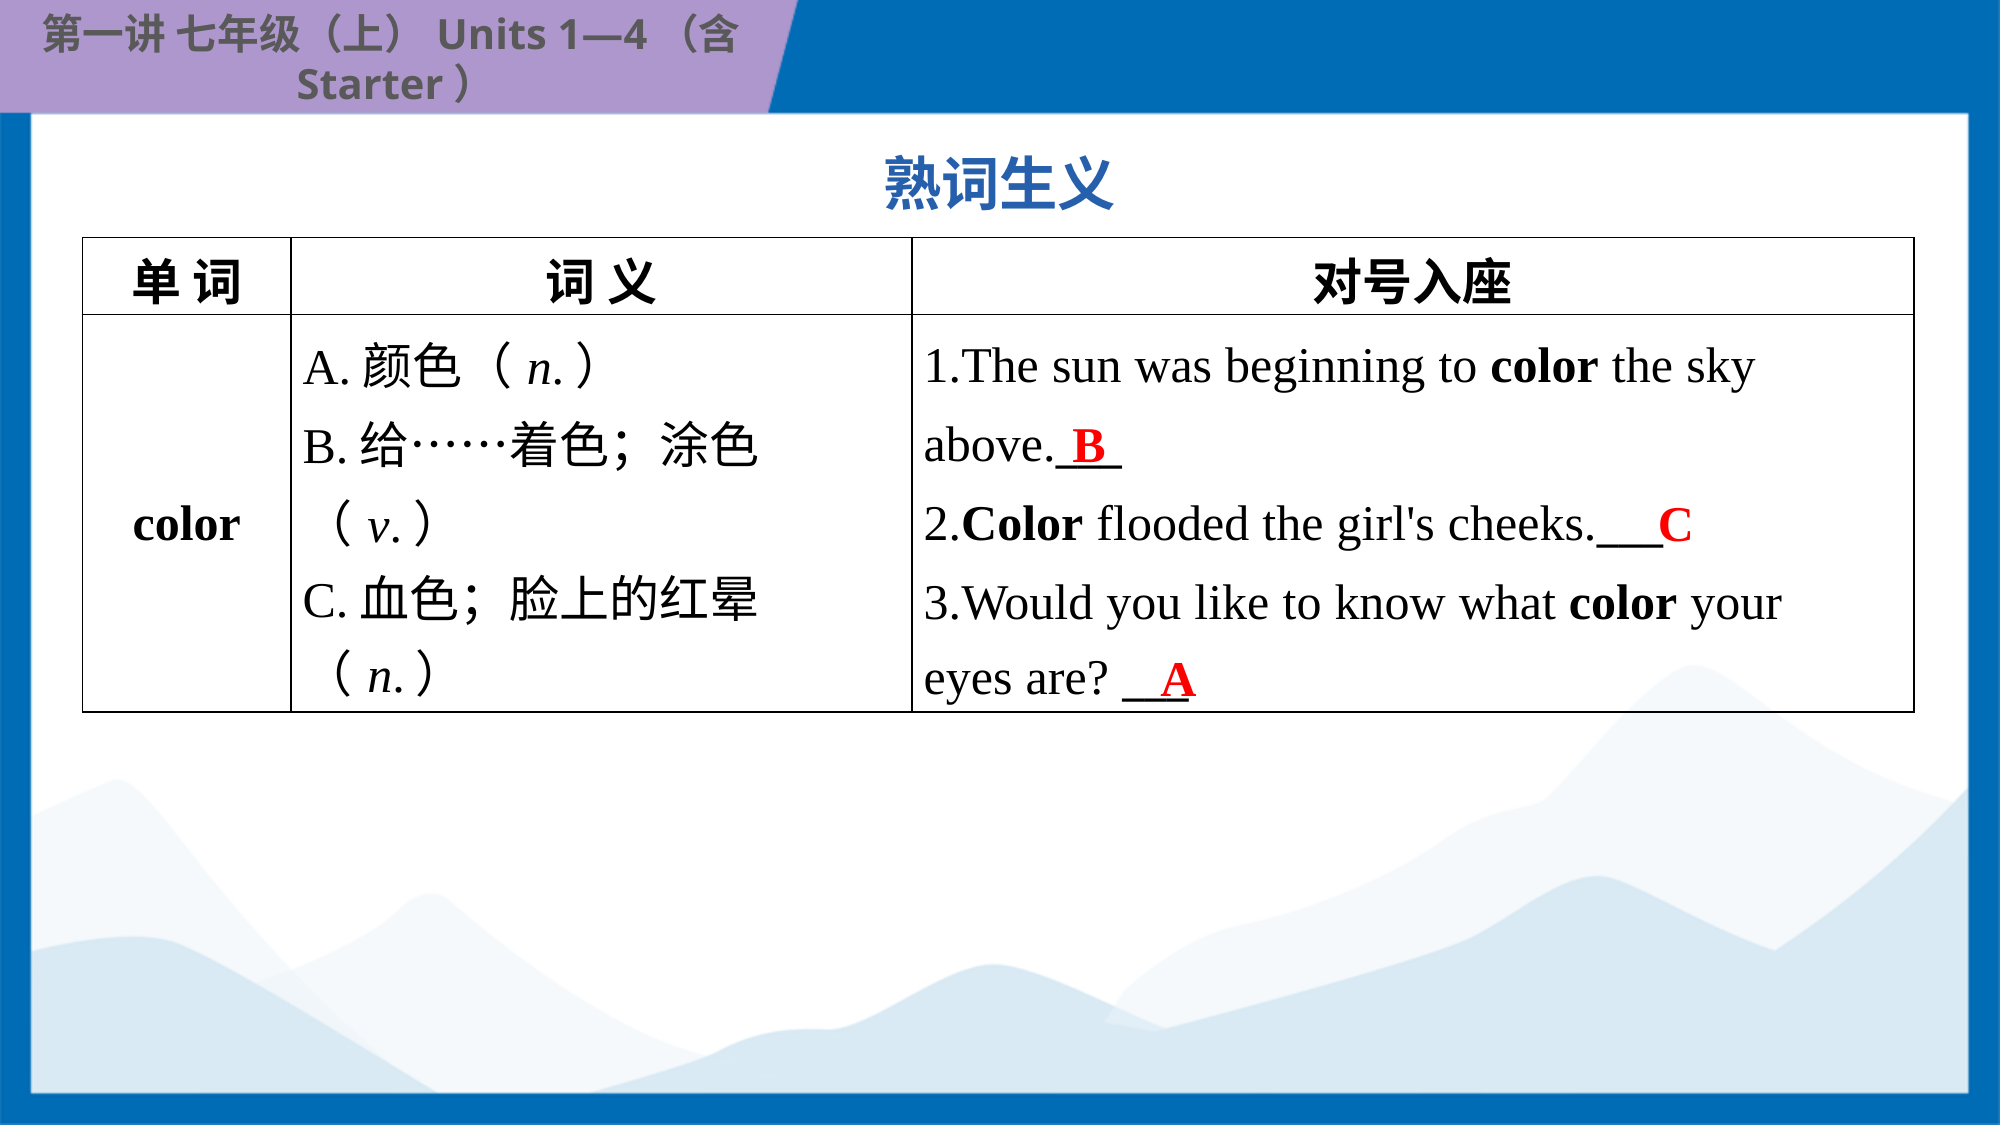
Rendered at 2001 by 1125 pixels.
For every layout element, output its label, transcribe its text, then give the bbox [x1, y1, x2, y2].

text_box B [1054, 395, 1124, 466]
table_cell color [83, 315, 290, 711]
text_box 熟词生义 [82, 146, 1917, 217]
text_box A [1142, 629, 1215, 700]
table_header 单 词 [83, 238, 290, 314]
table_cell 1.The sun was beginning to color the sky above.___ 2.Color flooded the girl's cheeks.___ 3.Would you like to know what color your eyes are? ___ [913, 315, 1913, 711]
text_box C [1639, 474, 1713, 545]
table_header 词 义 [292, 238, 911, 314]
table_header 对号入座 [913, 238, 1913, 314]
table_cell A.颜色（n.） B.给……着色；涂色（v.） C.血色；脸上的红晕（n.） [292, 315, 911, 711]
picture [0, 0, 2000, 1125]
